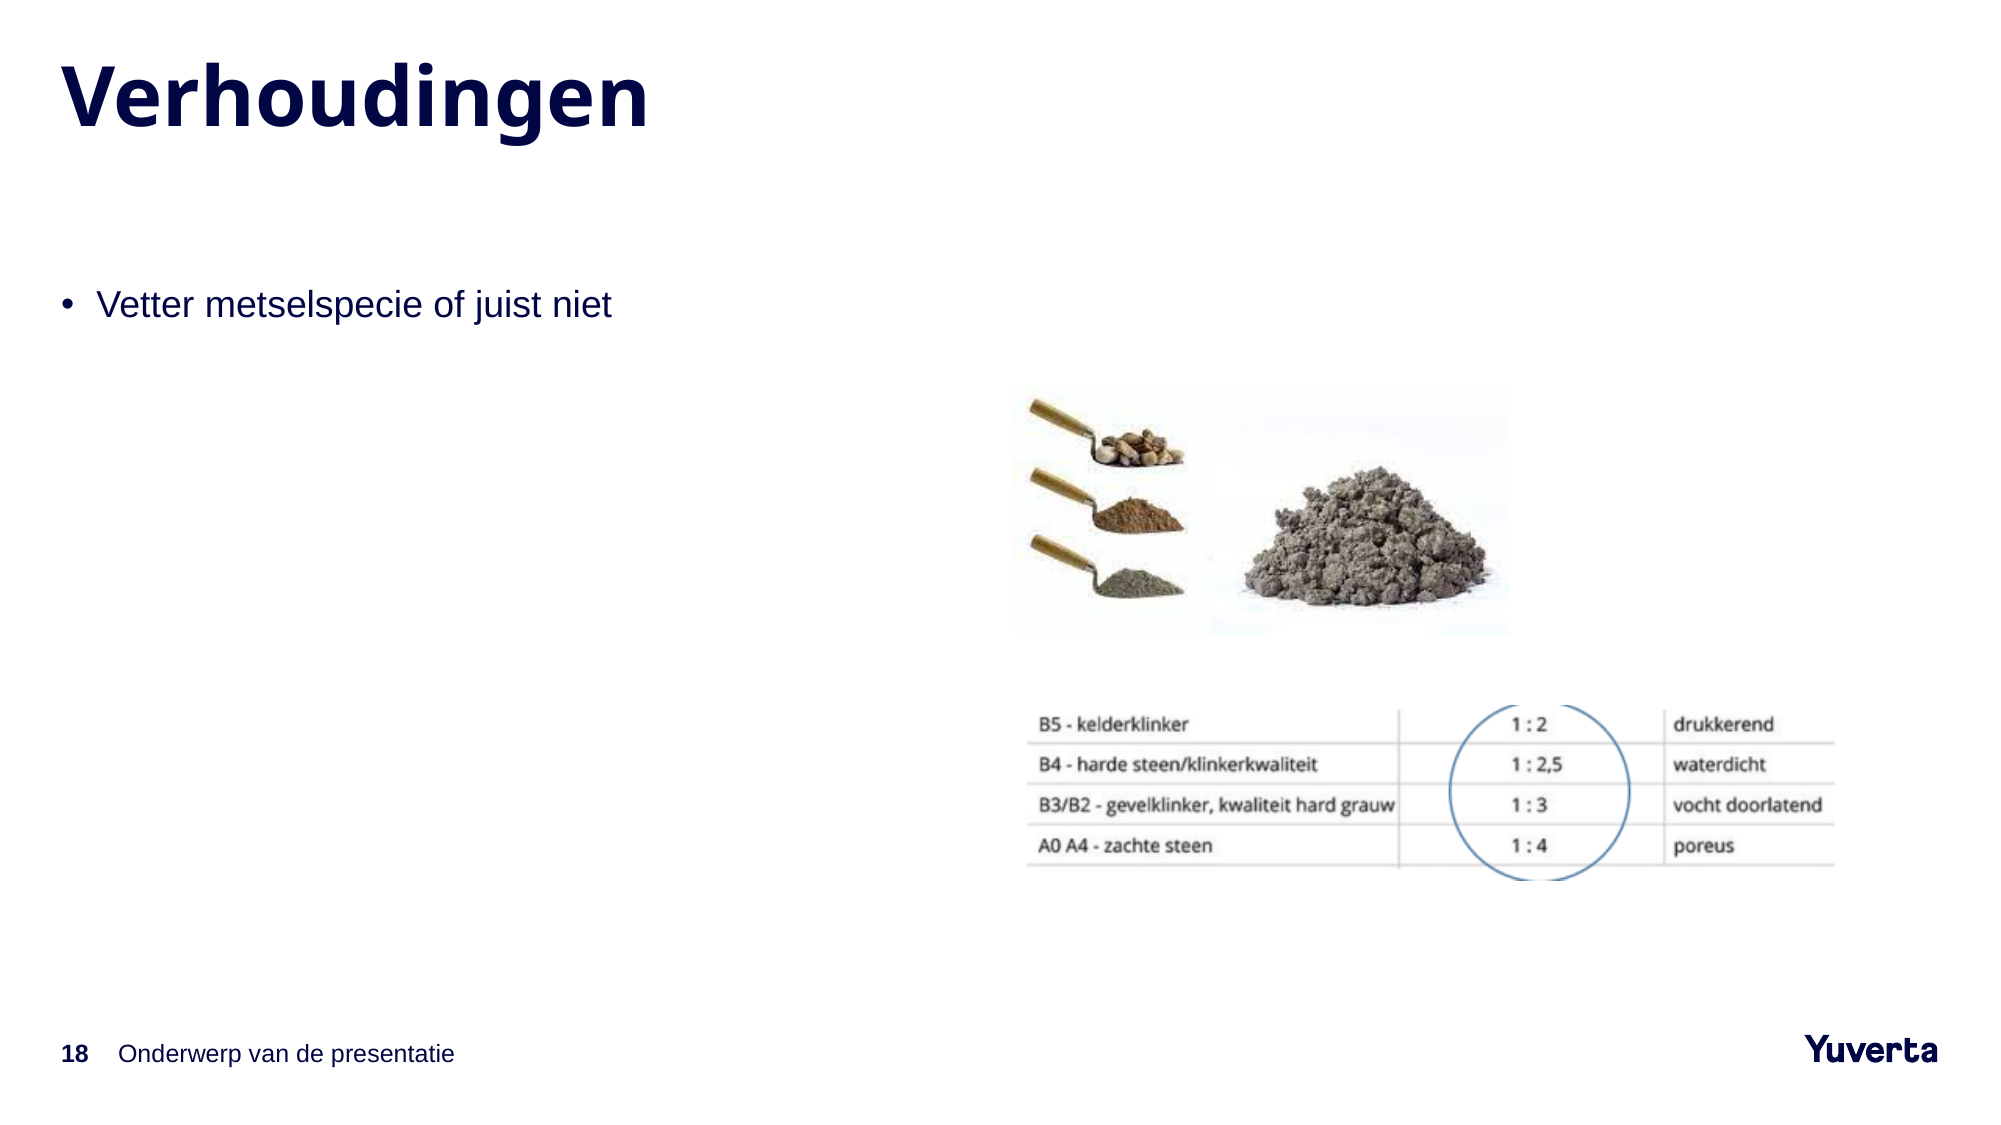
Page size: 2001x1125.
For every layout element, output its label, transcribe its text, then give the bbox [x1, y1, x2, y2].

slide_number 18 [60, 1037, 113, 1073]
picture [986, 705, 1873, 881]
title Verhoudingen [60, 48, 1938, 239]
picture [1012, 386, 1510, 635]
footer Onderwerp van de presentatie [118, 1037, 987, 1073]
list Vetter metselspecie of juist niet [60, 280, 987, 1006]
